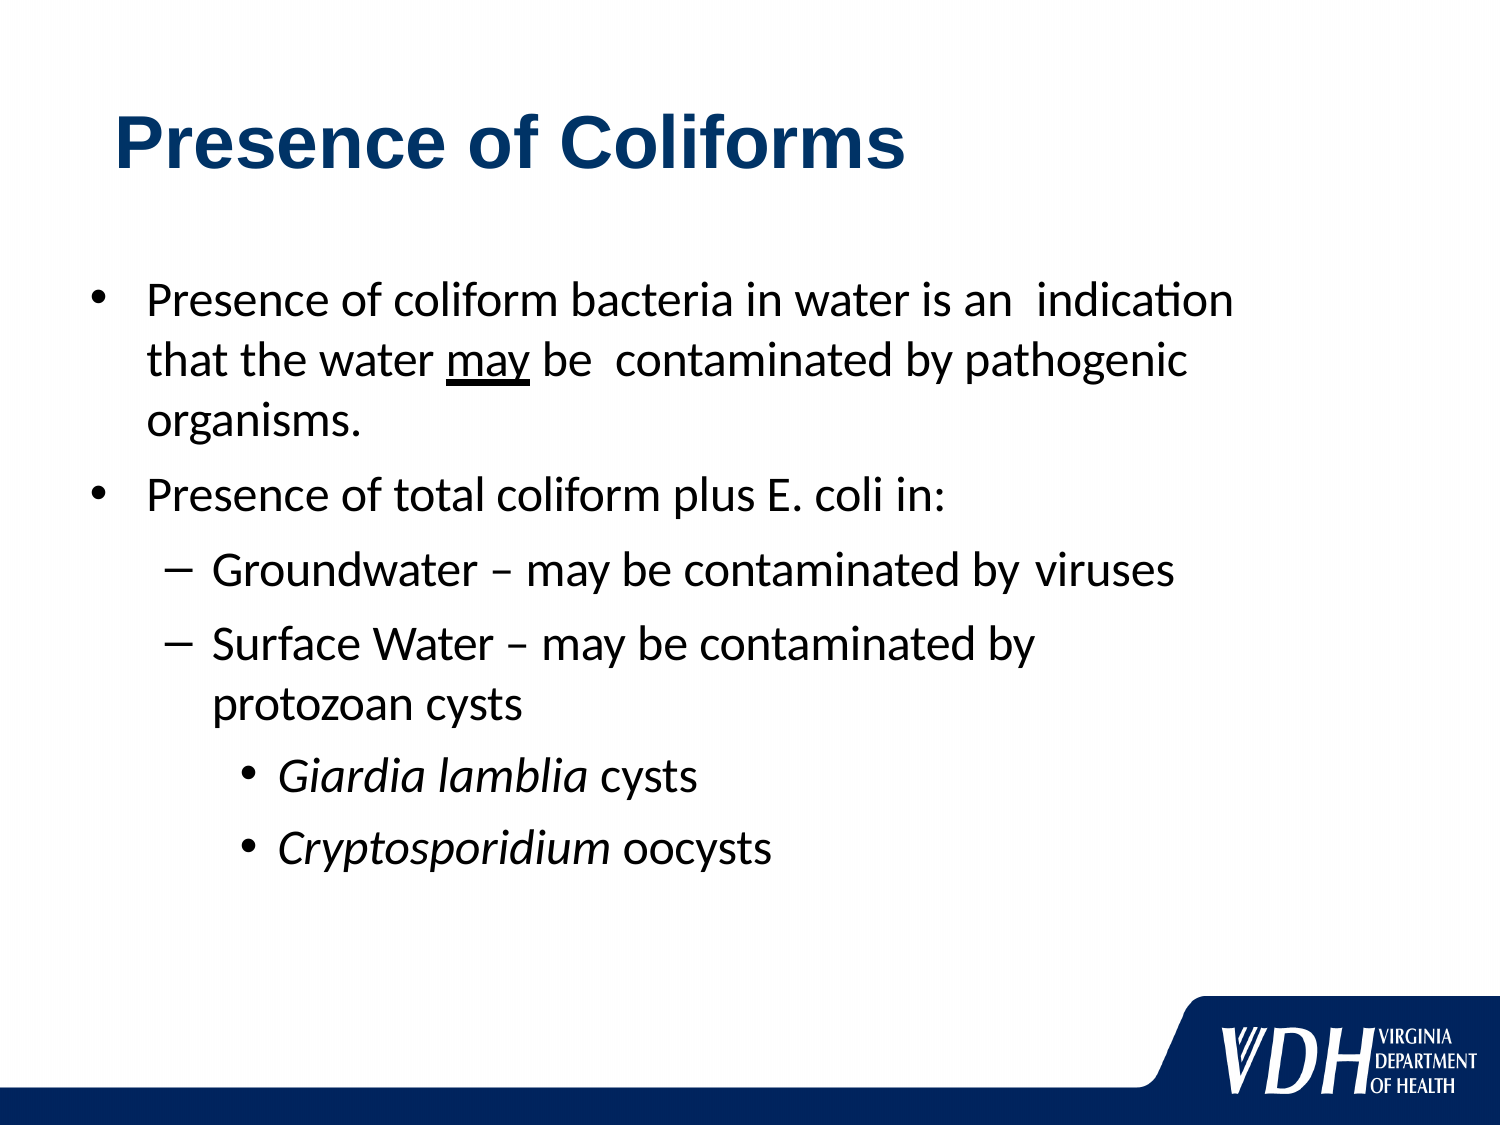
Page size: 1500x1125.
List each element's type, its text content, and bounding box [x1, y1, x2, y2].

text_box Presence of coliform bacteria in water is an indication that the water may be contaminated by pathogenic organisms. Presence of total coliform plus E. coli in: Groundwater – may be contaminated by viruses Surface Water – may be contaminated by protozoan cysts Giardia lamblia cysts Cryptosporidium oocysts [87, 263, 1348, 875]
picture [0, 0, 1500, 1125]
title Presence of Coliforms [112, 42, 928, 233]
